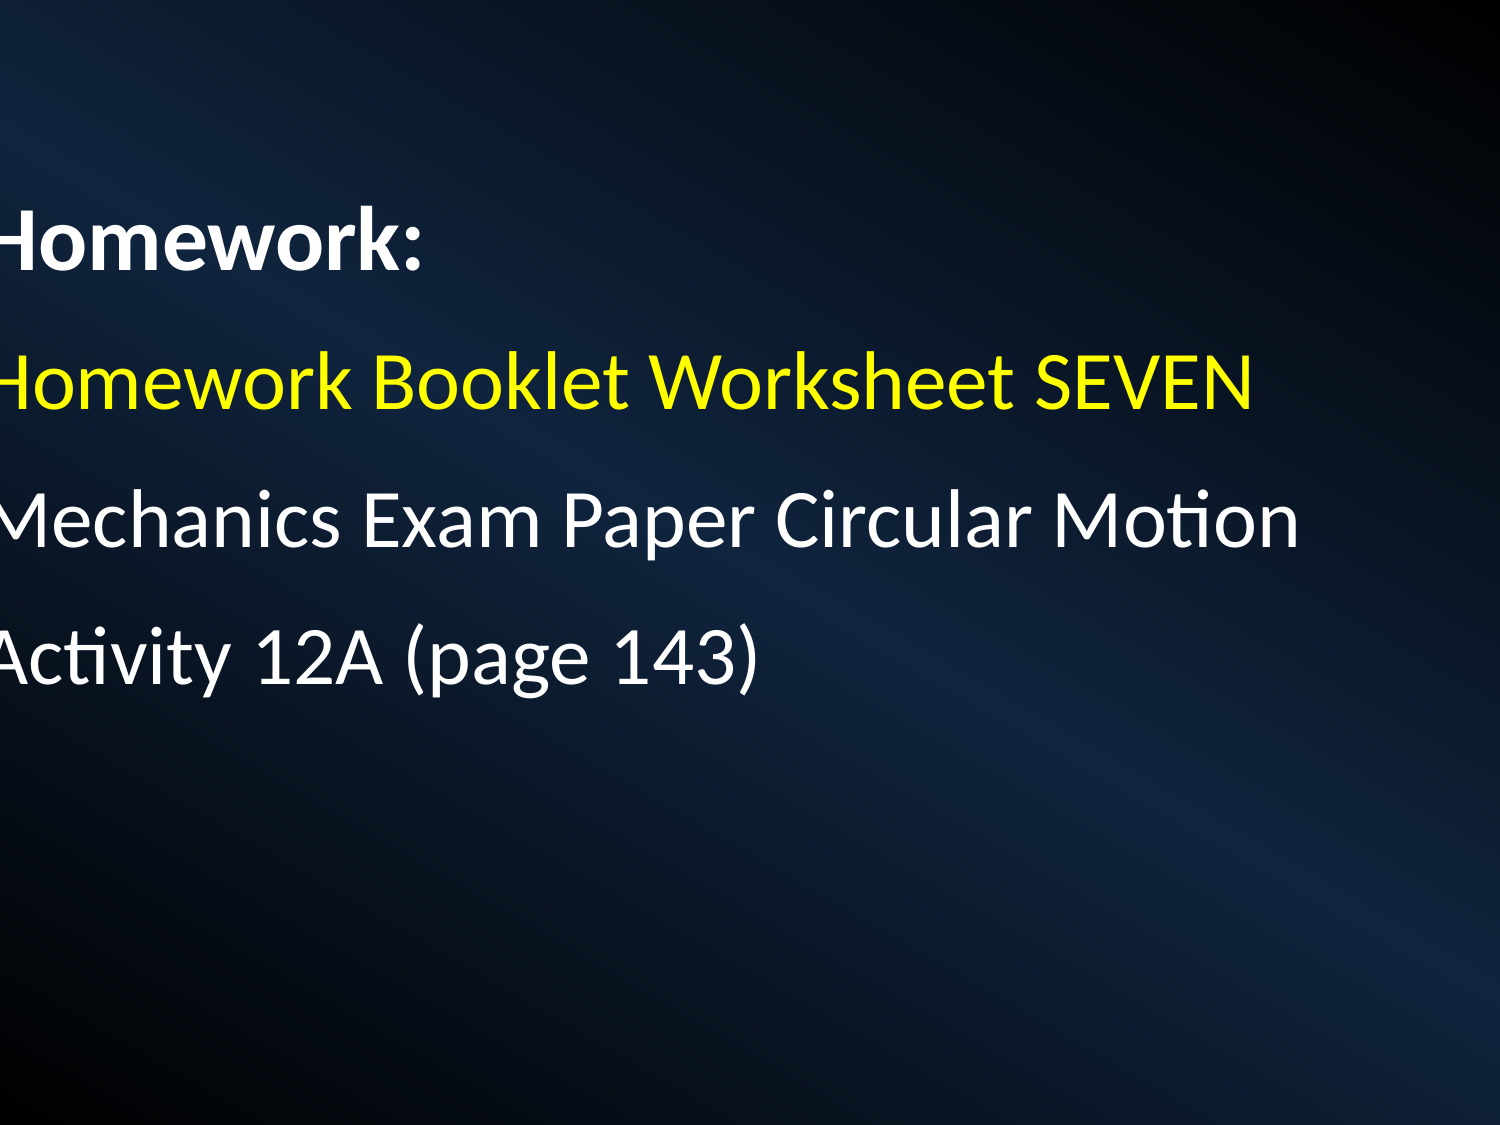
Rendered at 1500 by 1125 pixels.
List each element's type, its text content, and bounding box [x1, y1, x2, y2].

text_box Homework: Homework Booklet Worksheet SEVEN Mechanics Exam Paper Circular Motion Activity 12A (page 143) [0, 171, 1500, 709]
